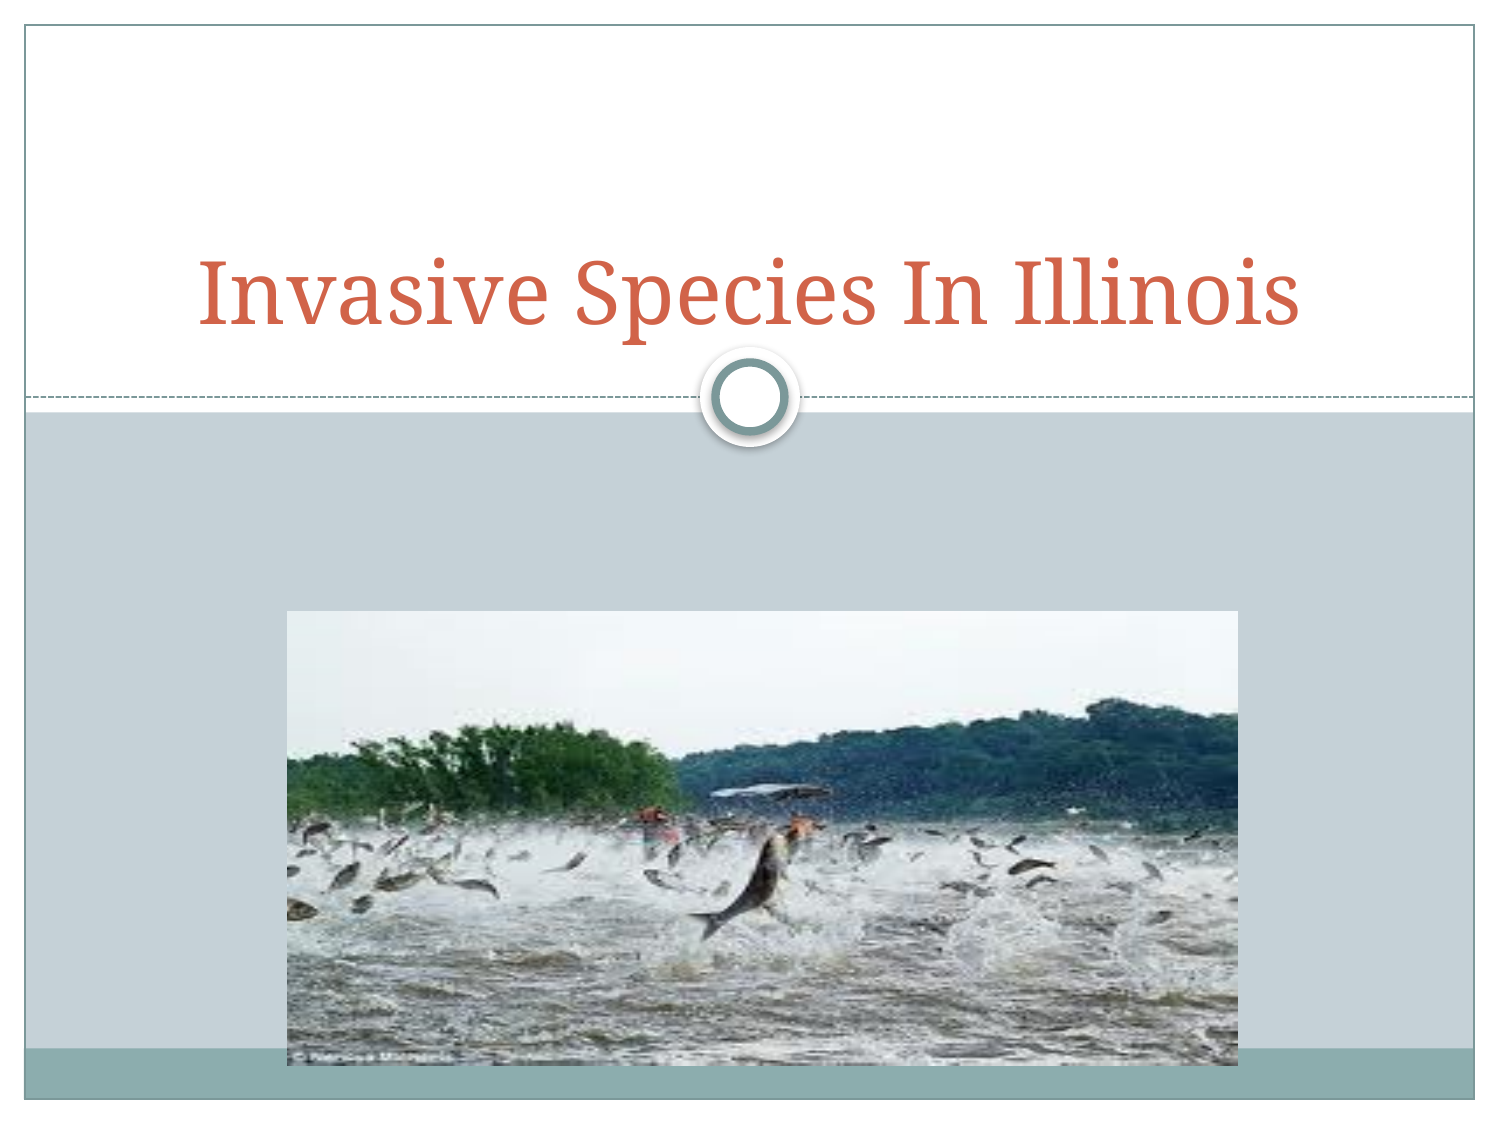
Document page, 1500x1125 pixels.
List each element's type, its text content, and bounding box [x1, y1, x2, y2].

picture [287, 611, 1238, 1066]
title Invasive Species In Illinois [112, 62, 1388, 350]
